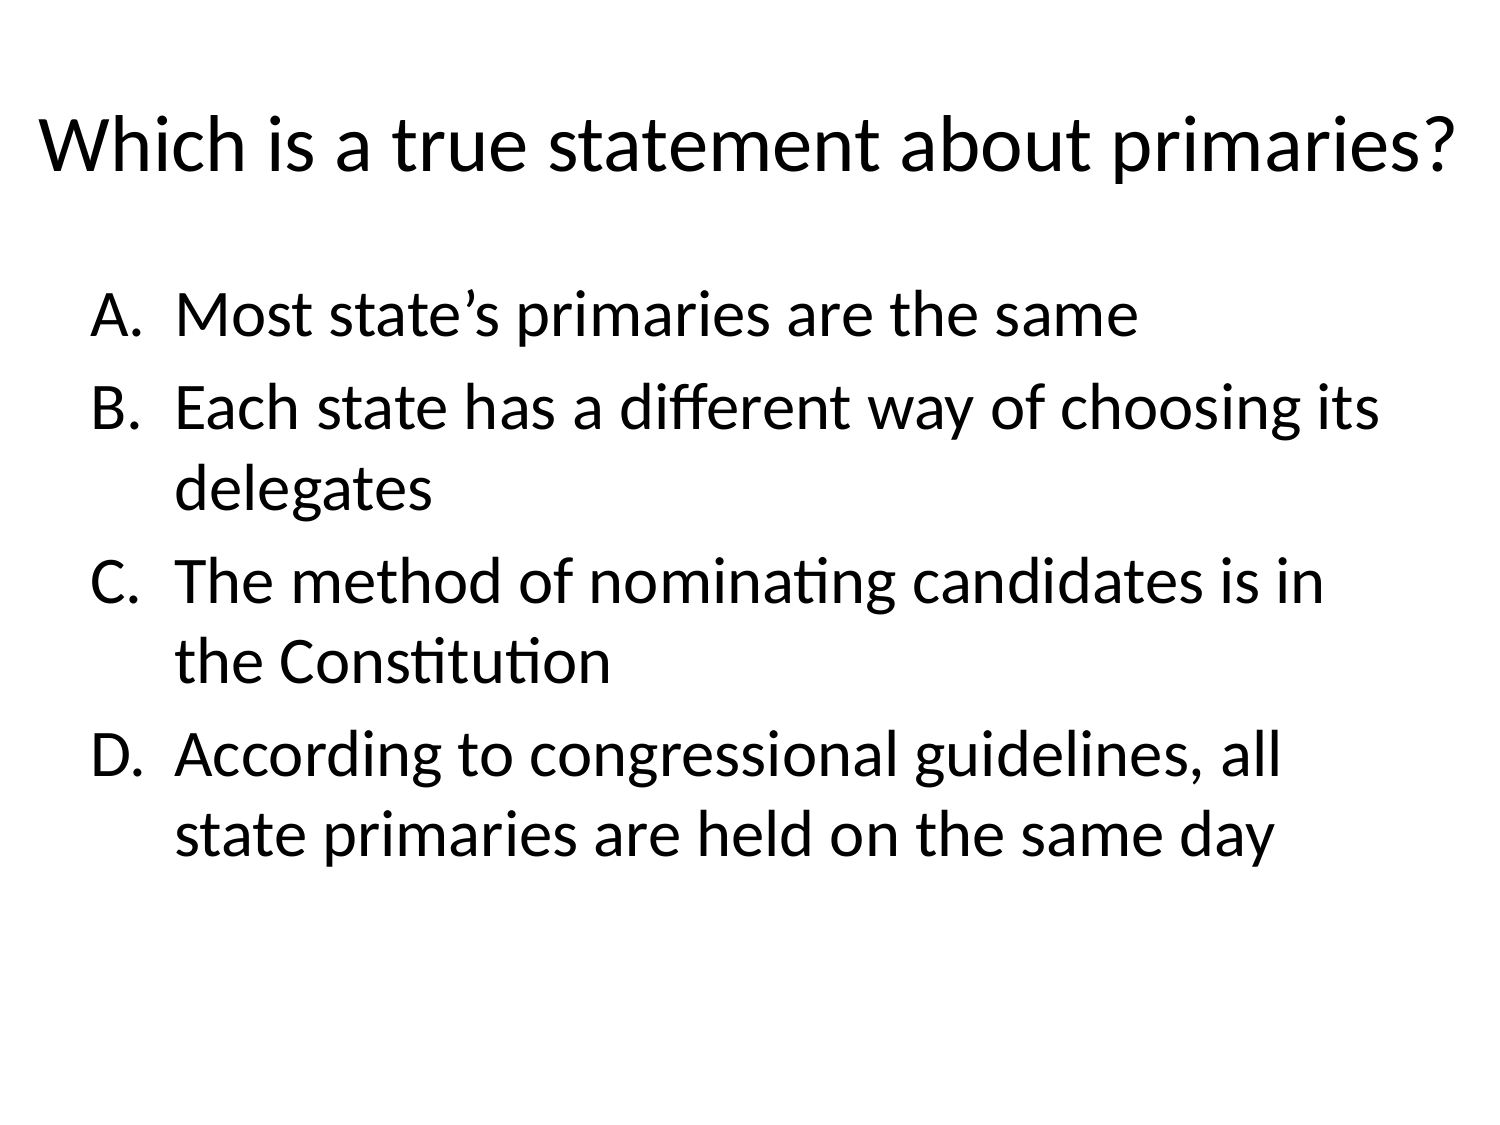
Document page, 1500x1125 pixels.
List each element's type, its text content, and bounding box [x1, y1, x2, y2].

list Most state’s primaries are the same Each state has a different way of choosing its delegates The method of nominating candidates is in the Constitution According to congressional guidelines, all state primaries are held on the same day [75, 262, 1425, 1005]
title Which is a true statement about primaries? [0, 45, 1500, 233]
